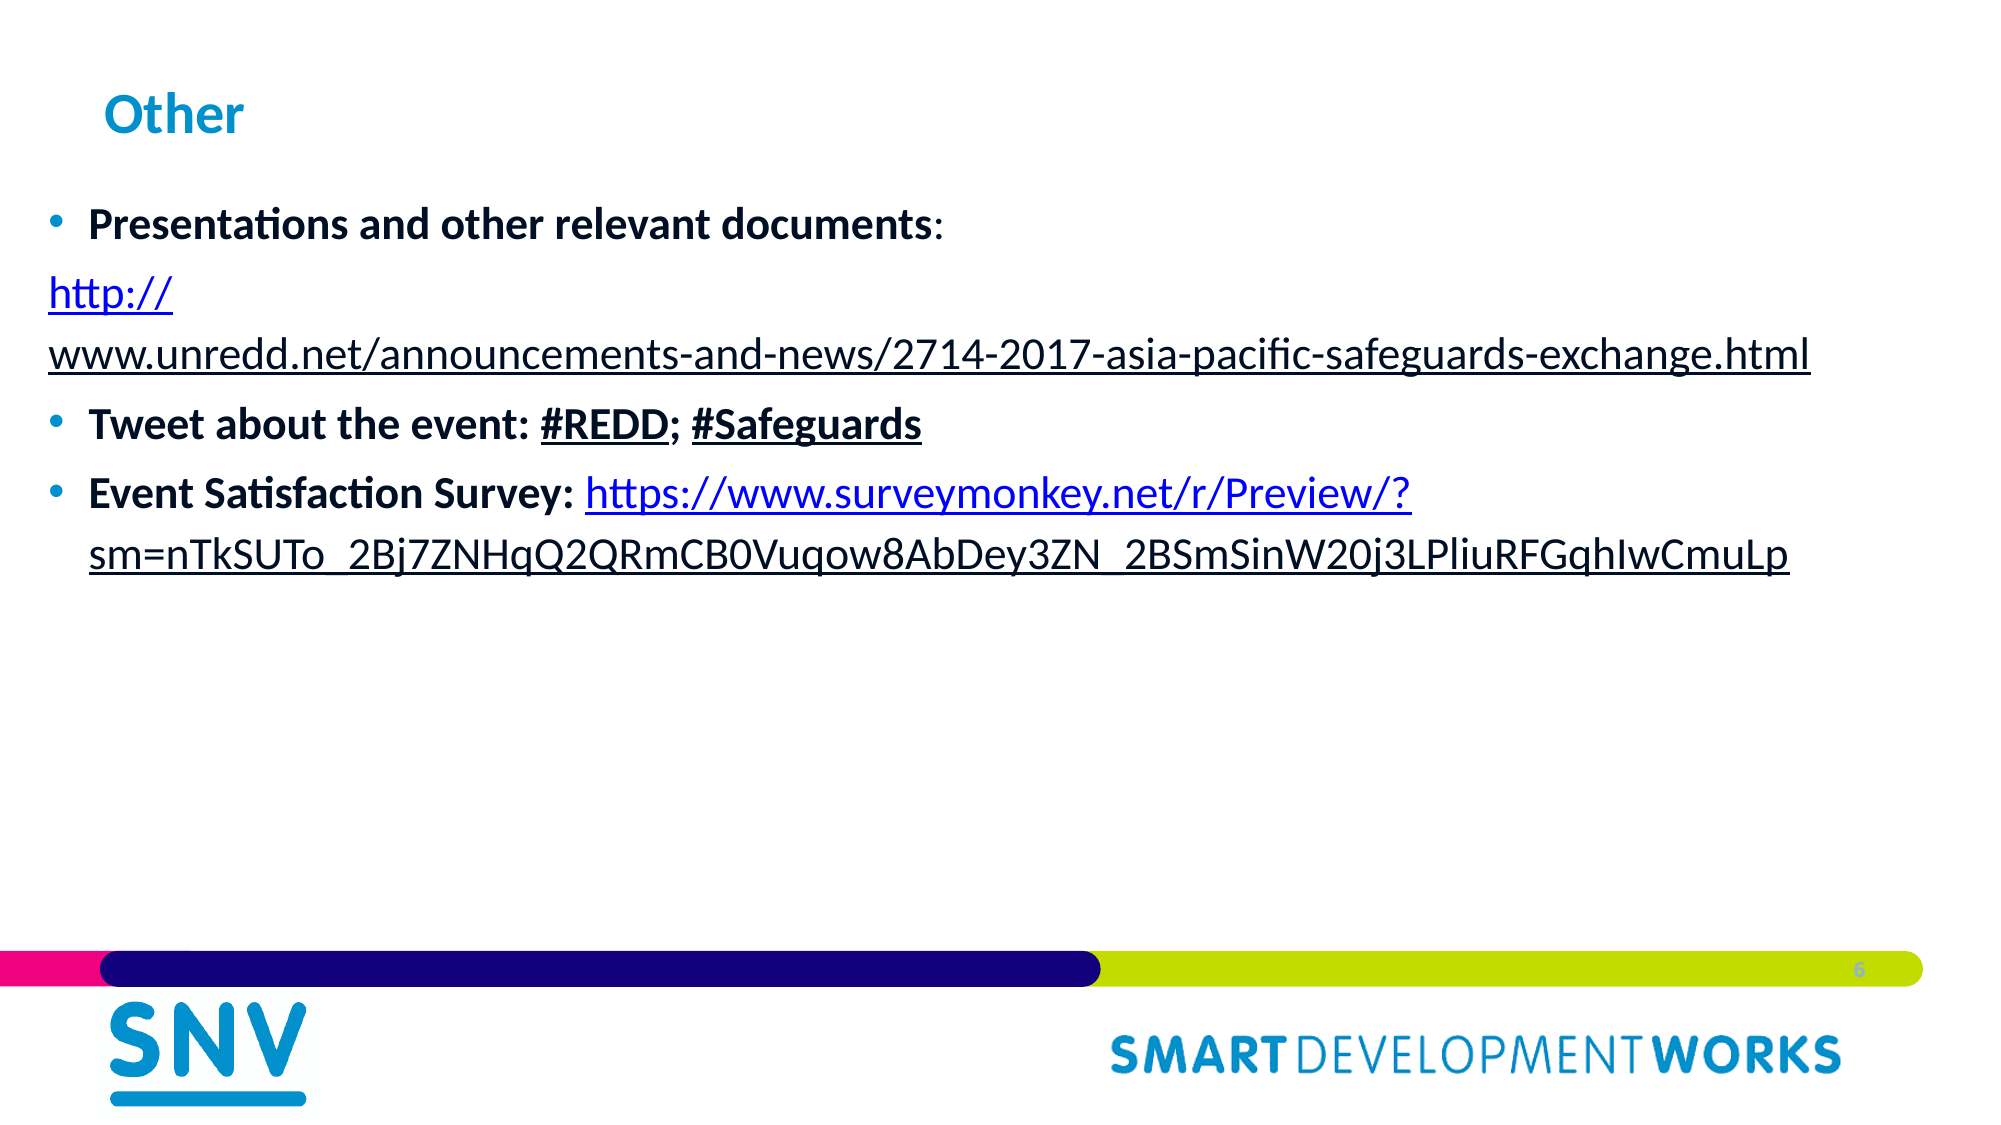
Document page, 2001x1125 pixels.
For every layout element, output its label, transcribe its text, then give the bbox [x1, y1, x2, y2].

picture [1060, 1014, 1881, 1095]
list Presentations and other relevant documents: http://www.unredd.net/announcements-and-news/2714-2017-asia-pacific-safeguards-exchange.html Tweet about the event: #REDD; #Safeguards Event Satisfaction Survey: https://www.surveymonkey.net/r/Preview/?sm=nTkSUTo_2Bj7ZNHqQ2QRmCB0Vuqow8AbDey3ZN_2BSmSinW20j3LPliuRFGqhIwCmuLp [33, 180, 1917, 936]
title Other [33, 39, 1917, 180]
picture [95, 987, 321, 1121]
slide_number 6 [1413, 950, 1881, 991]
